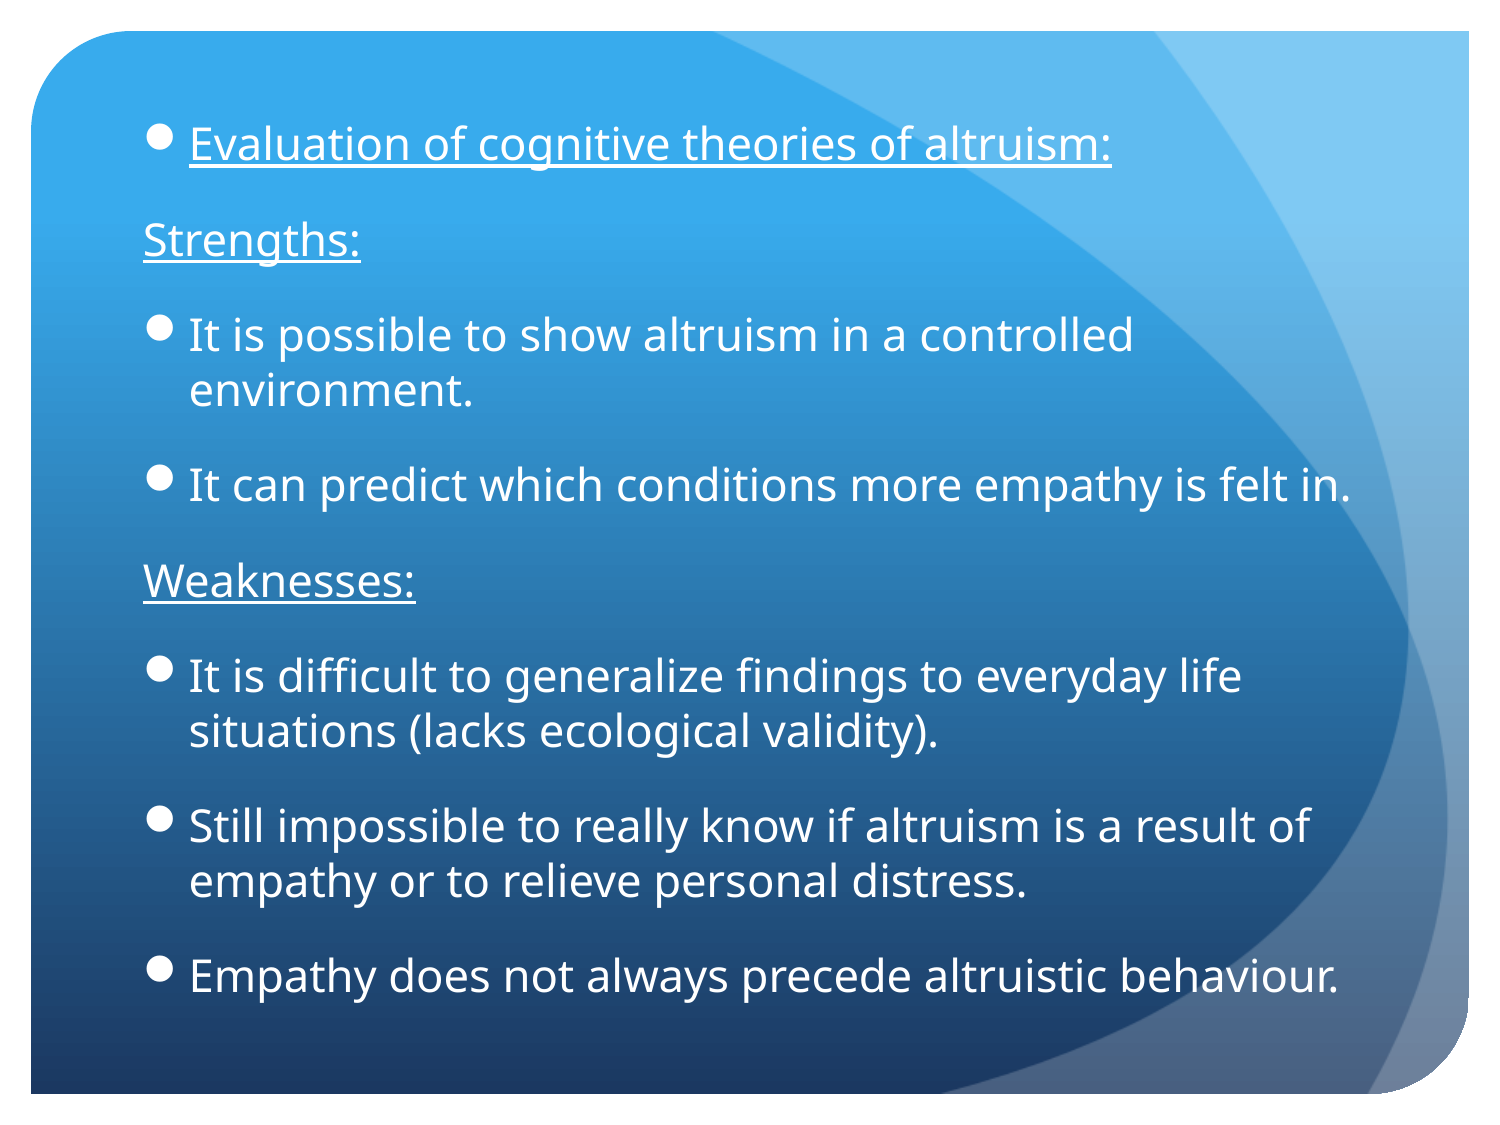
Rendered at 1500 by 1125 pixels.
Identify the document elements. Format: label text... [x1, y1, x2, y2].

list Evaluation of cognitive theories of altruism: Strengths: It is possible to show altruism in a controlled environment. It can predict which conditions more empathy is felt in. Weaknesses: It is difficult to generalize findings to everyday life situations (lacks ecological validity). Still impossible to really know if altruism is a result of empathy or to relieve personal distress. Empathy does not always precede altruistic behaviour. [127, 108, 1372, 1060]
picture [24, 30, 1473, 1094]
